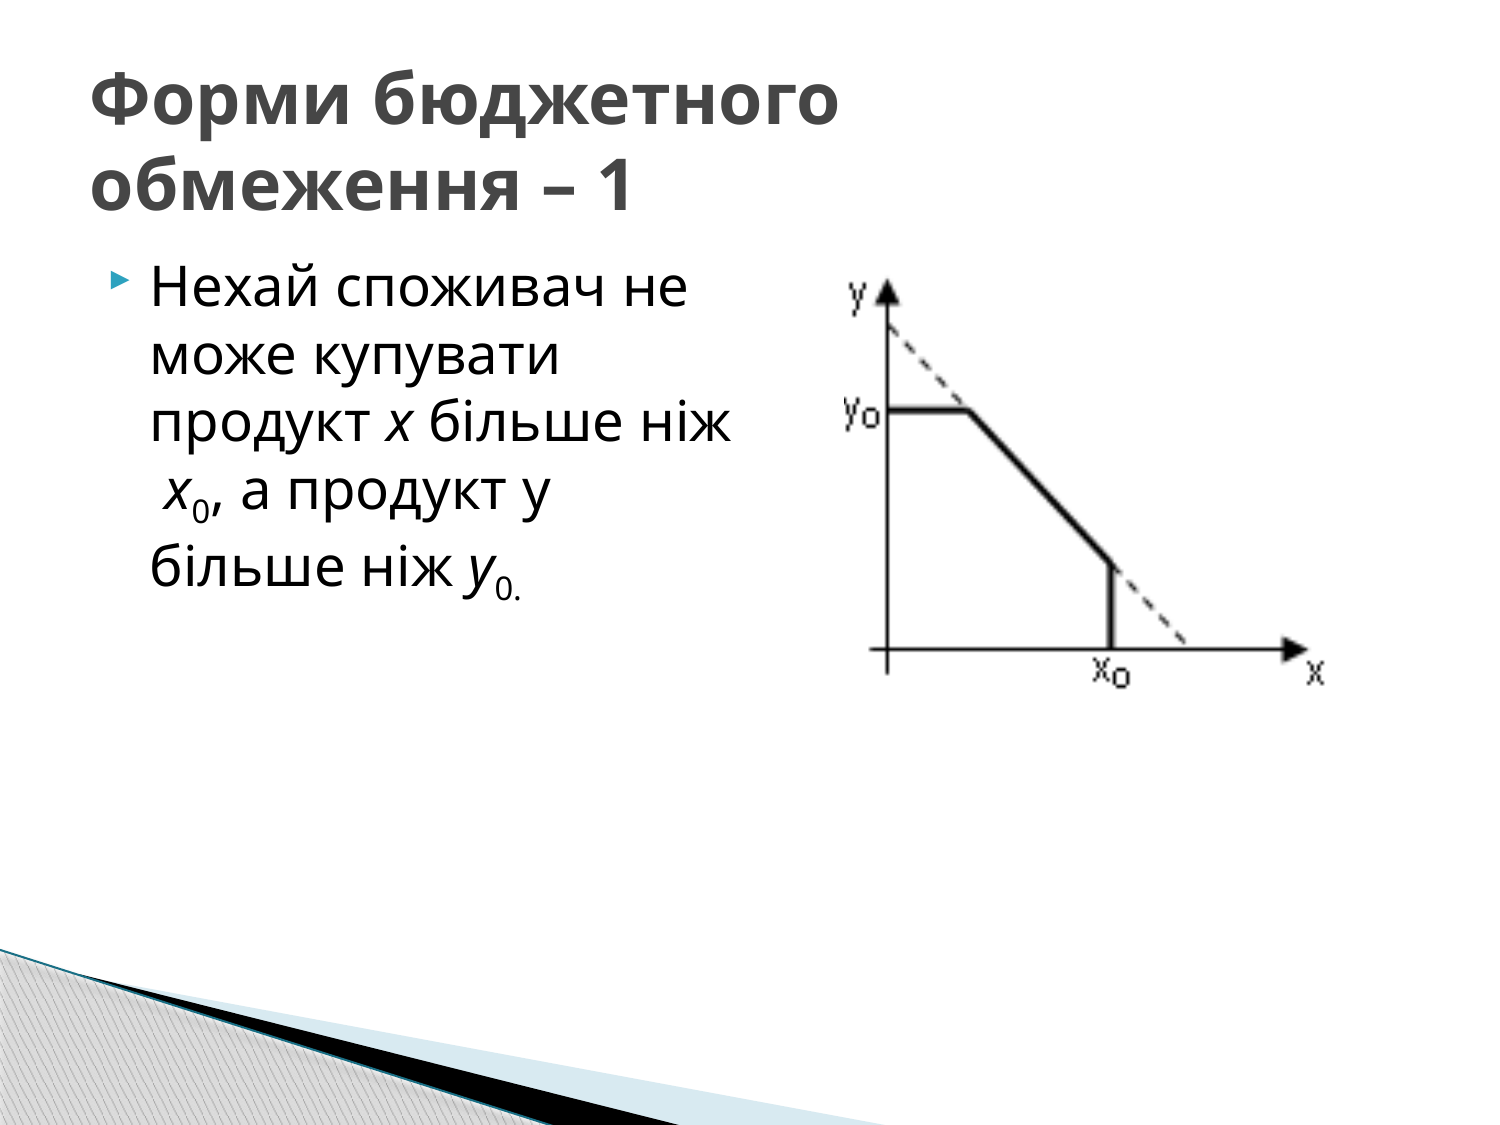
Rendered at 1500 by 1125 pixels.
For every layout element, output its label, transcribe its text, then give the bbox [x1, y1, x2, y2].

picture [844, 266, 1361, 713]
title Форми бюджетного обмеження – 1 [75, 45, 1425, 233]
list Нехай споживач не може купувати продукт x більше ніж x0, а продукт y більше ніж y0. [75, 243, 750, 986]
